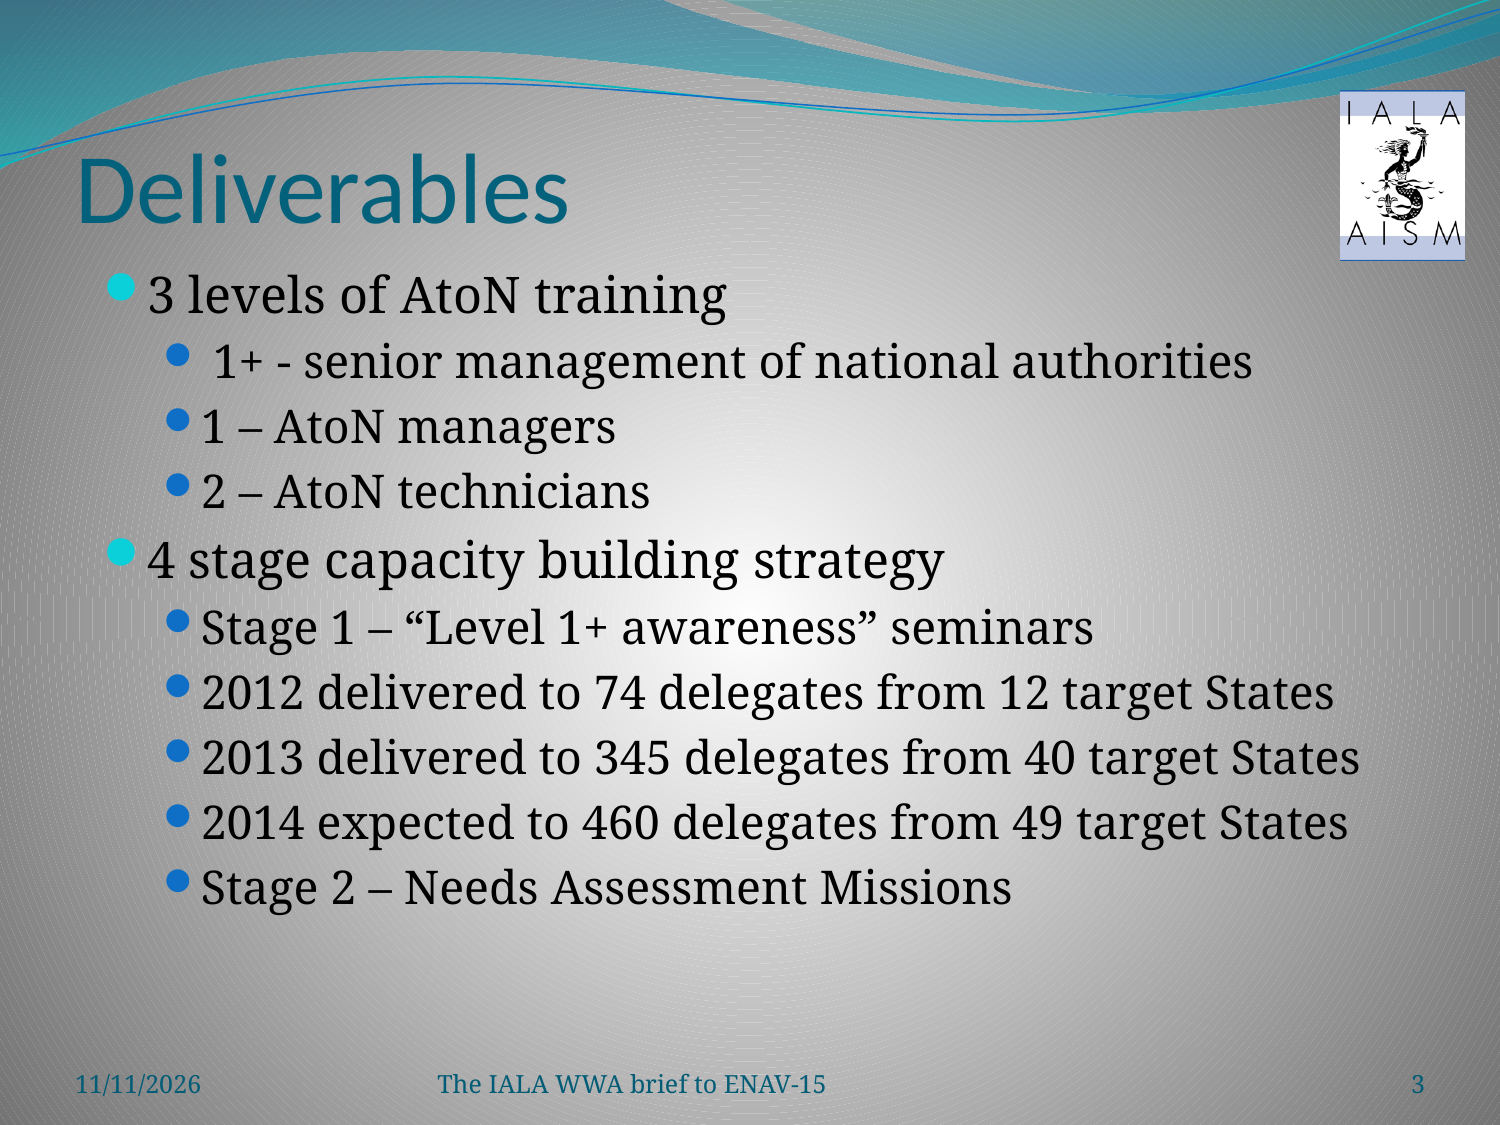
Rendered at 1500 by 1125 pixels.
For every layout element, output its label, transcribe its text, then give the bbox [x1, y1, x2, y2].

footer The IALA WWA brief to ENAV-15 [437, 1042, 988, 1103]
slide_number 3 [1299, 1042, 1425, 1103]
picture [1340, 90, 1465, 261]
title Deliverables [75, 115, 1425, 244]
list 3 levels of AtoN training 1+ - senior management of national authorities 1 – AtoN managers 2 – AtoN technicians 4 stage capacity building strategy Stage 1 – “Level 1+ awareness” seminars 2012 delivered to 74 delegates from 12 target States 2013 delivered to 345 delegates from 40 target States 2014 expected to 460 delegates from 49 target States Stage 2 – Needs Assessment Missions [88, 255, 1408, 1036]
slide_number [75, 1042, 425, 1103]
